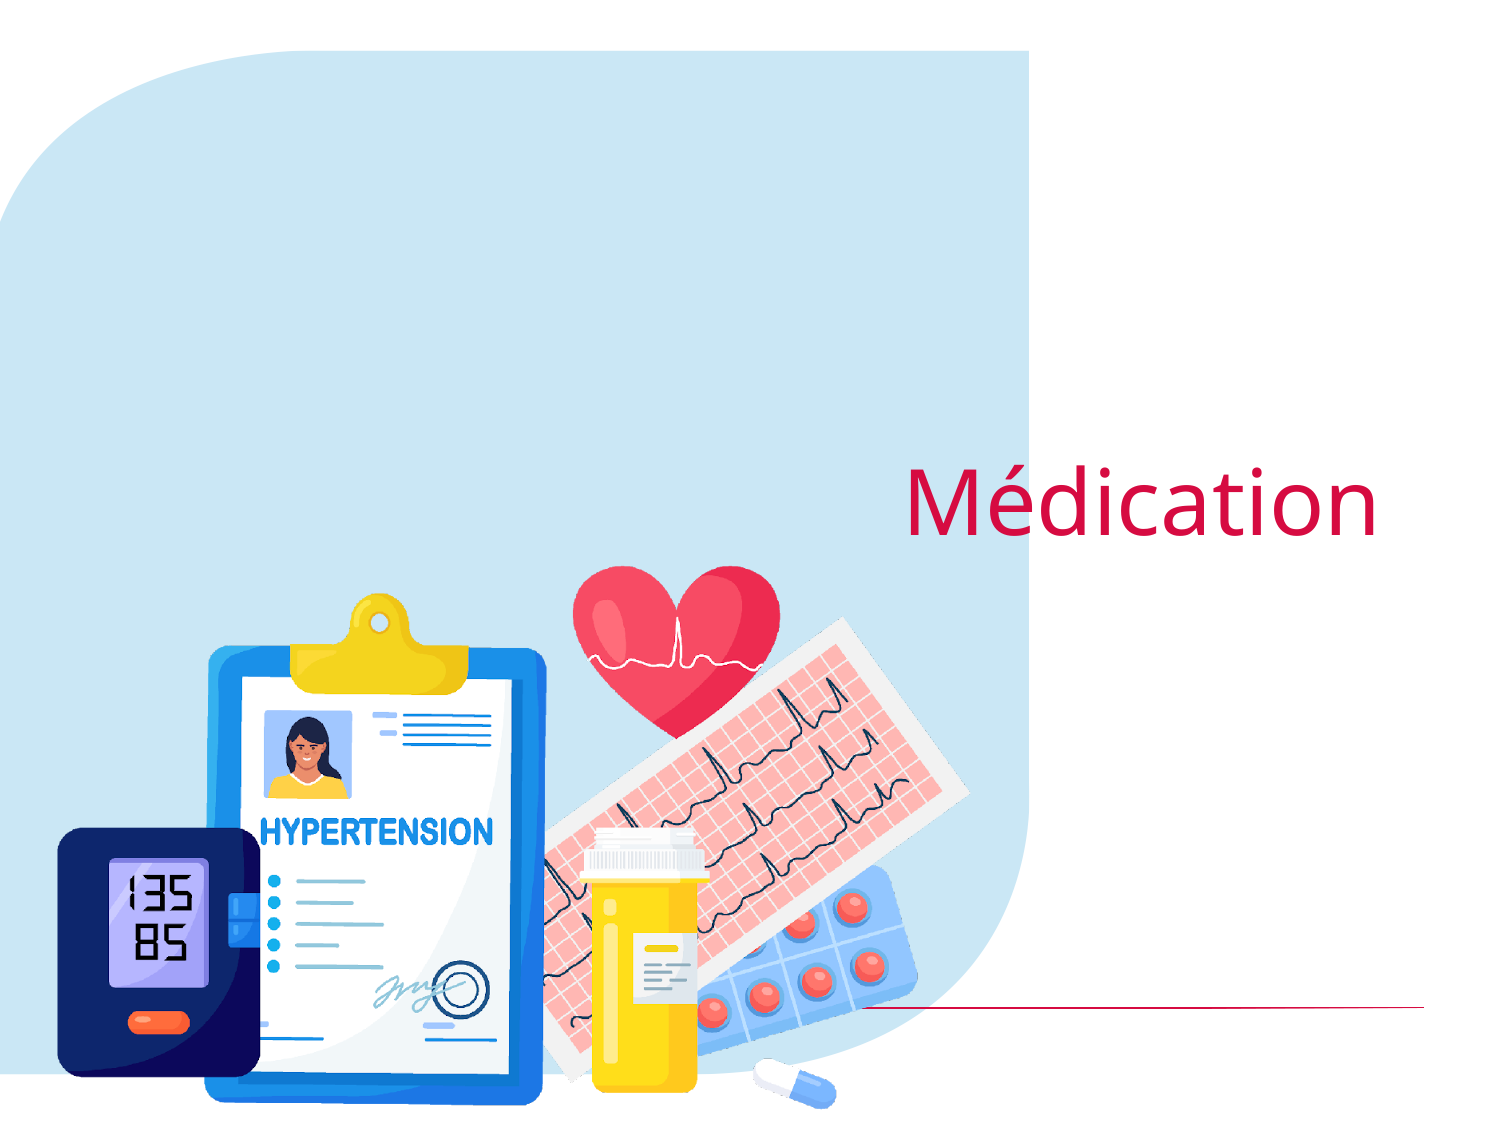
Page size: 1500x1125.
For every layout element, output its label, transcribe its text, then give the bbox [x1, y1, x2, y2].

title Médication [714, 59, 1397, 953]
picture [0, 0, 1500, 1125]
